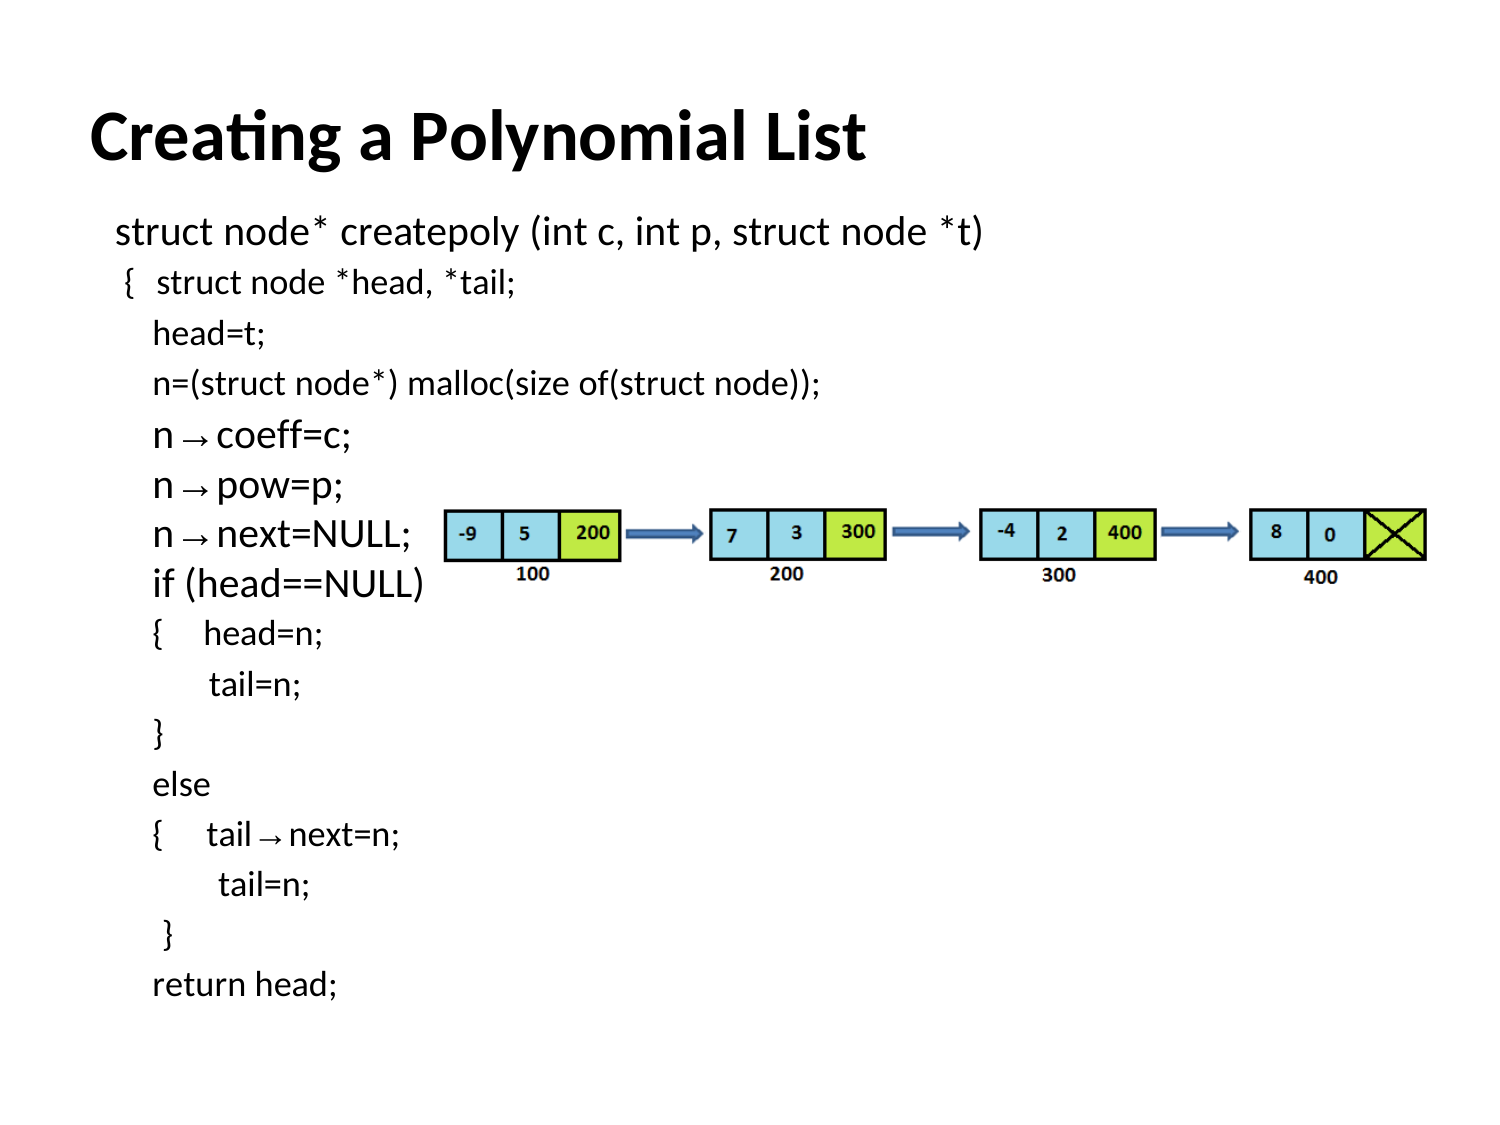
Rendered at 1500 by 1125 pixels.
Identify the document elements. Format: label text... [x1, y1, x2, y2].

text_box head=n; tail=n; [201, 614, 351, 711]
text_box struct node *head, *tail; head=t; n=(struct node*) malloc(size of(struct node)); n→coeff=c; n→pow=p; n→next=NULL; if (head==NULL) [150, 264, 929, 611]
text_box { [150, 614, 174, 661]
text_box } else { tail→next=n; tail=n; } return head; [150, 714, 444, 1011]
text_box Creating a Polynomial List struct node* createpoly (int c, int p, struct node *t) [87, 102, 995, 261]
text_box [929, 498, 1436, 592]
text_box { [122, 264, 146, 310]
